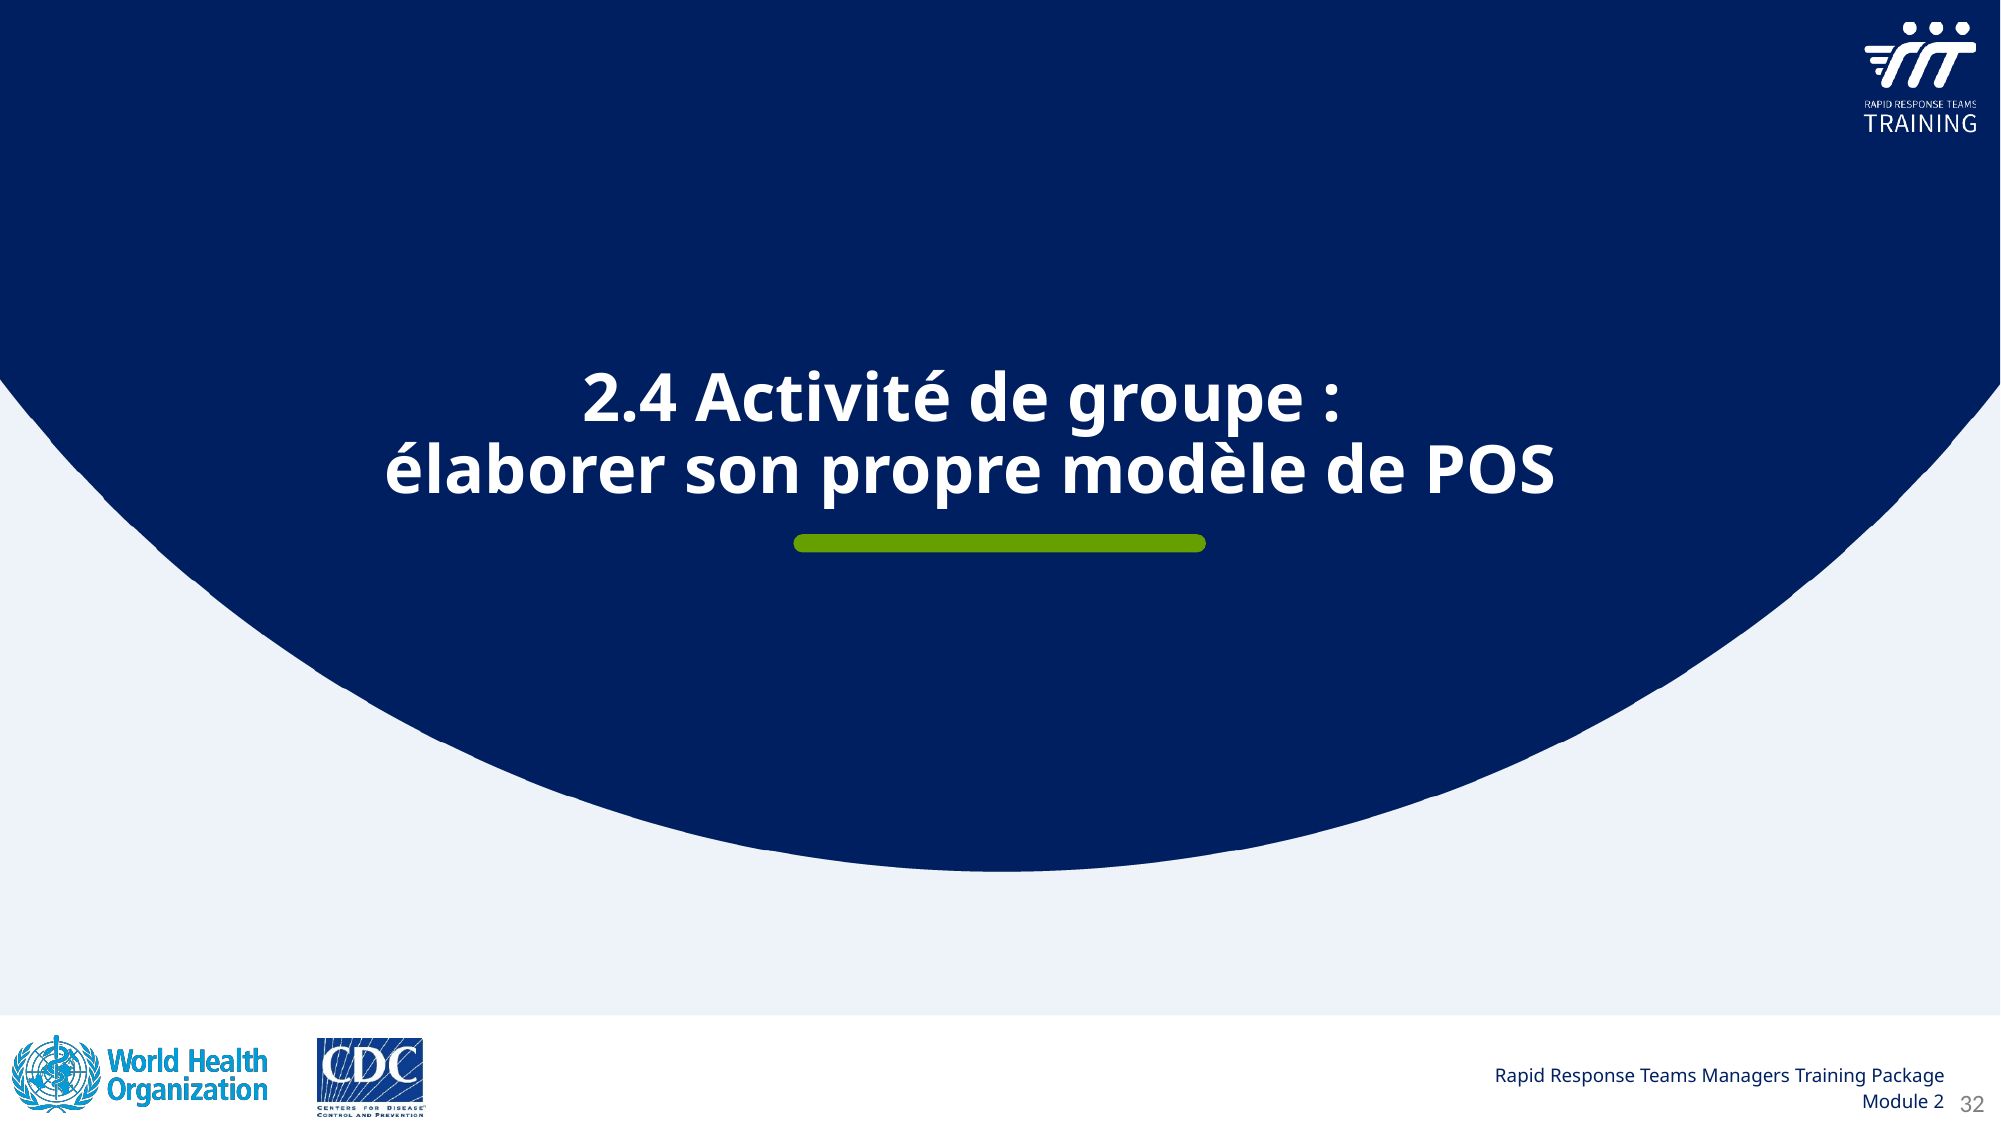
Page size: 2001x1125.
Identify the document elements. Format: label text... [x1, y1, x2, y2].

picture [34, 1054, 43, 1078]
picture [317, 1038, 426, 1117]
list 2.4 Activité de groupe : élaborer son propre modèle de POS [311, 282, 1631, 591]
picture [12, 1035, 54, 1068]
picture [22, 1062, 26, 1077]
picture [46, 1056, 54, 1062]
slide_number 32 [1901, 1079, 2000, 1125]
picture [24, 1054, 36, 1087]
picture [30, 1083, 37, 1091]
picture [50, 1108, 62, 1113]
picture [36, 1088, 78, 1105]
picture [0, 0, 2001, 904]
picture [71, 1053, 90, 1091]
picture [40, 1062, 47, 1070]
picture [12, 1083, 48, 1113]
picture [59, 1035, 267, 1113]
